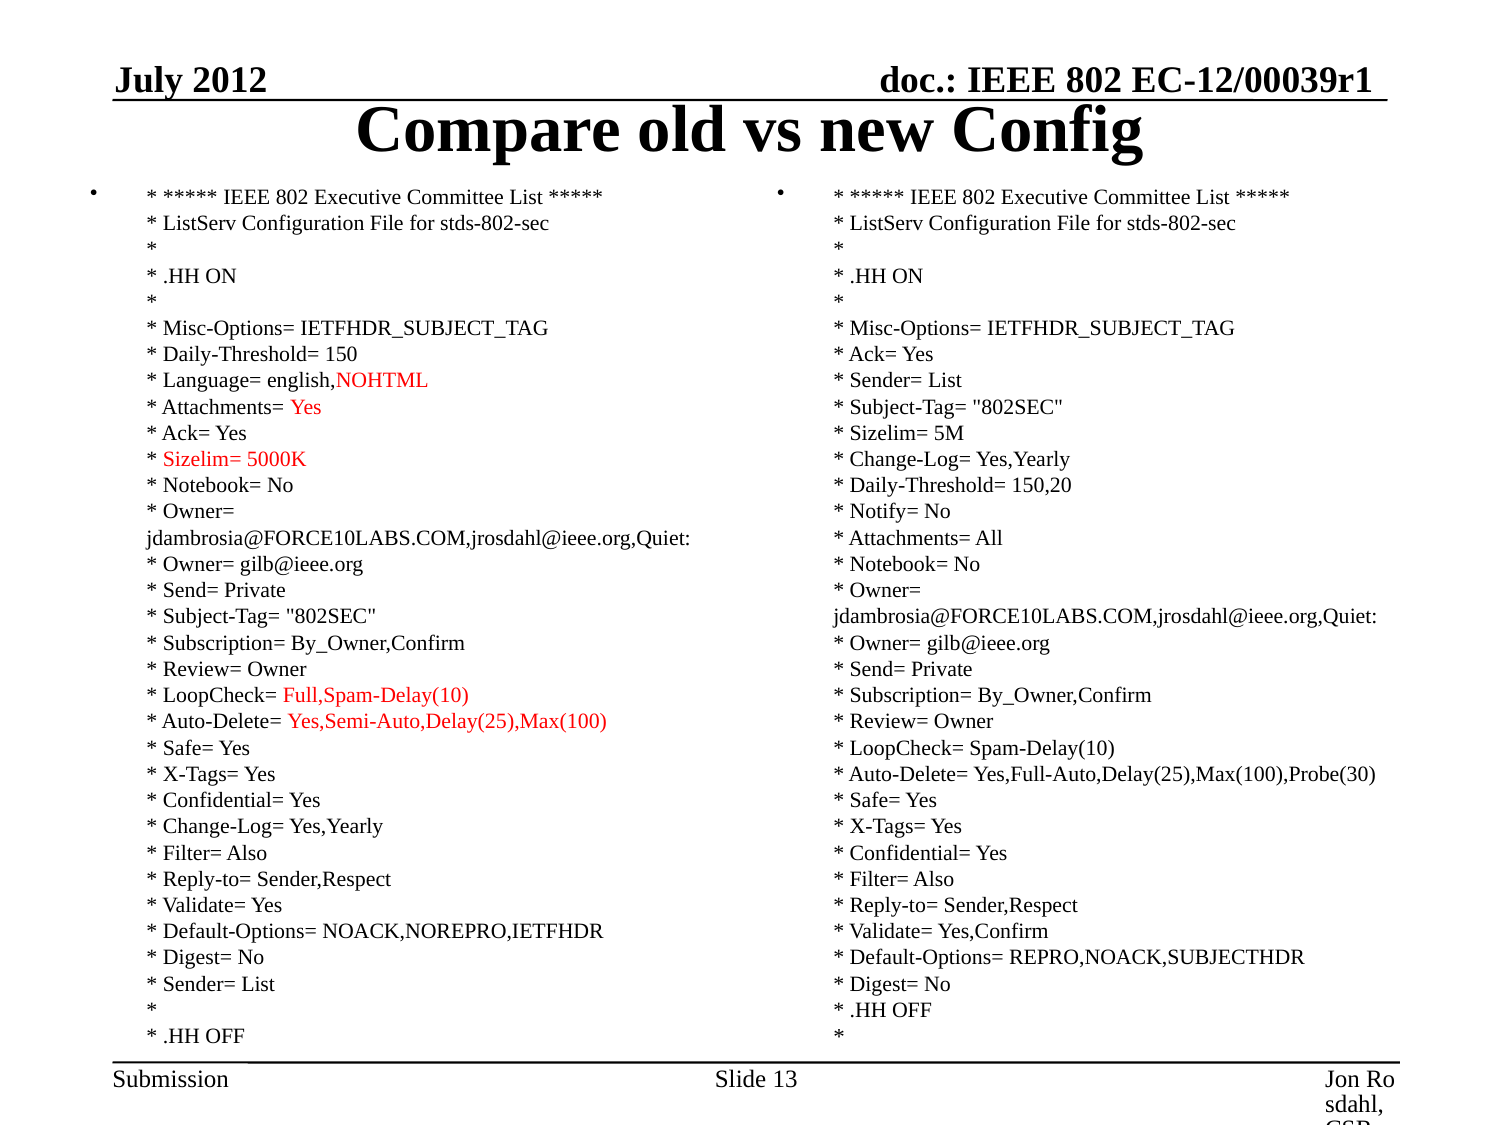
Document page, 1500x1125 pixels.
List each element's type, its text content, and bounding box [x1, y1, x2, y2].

list * ***** IEEE 802 Executive Committee List ***** * ListServ Configuration File for stds-802-sec * * .HH ON * * Misc-Options= IETFHDR_SUBJECT_TAG * Ack= Yes * Sender= List * Subject-Tag= "802SEC" * Sizelim= 5M * Change-Log= Yes,Yearly * Daily-Threshold= 150,20 * Notify= No * Attachments= All * Notebook= No * Owner= jdambrosia@FORCE10LABS.COM,jrosdahl@ieee.org,Quiet: * Owner= gilb@ieee.org * Send= Private * Subscription= By_Owner,Confirm * Review= Owner * LoopCheck= Spam-Delay(10) * Auto-Delete= Yes,Full-Auto,Delay(25),Max(100),Probe(30) * Safe= Yes * X-Tags= Yes * Confidential= Yes * Filter= Also * Reply-to= Sender,Respect * Validate= Yes,Confirm * Default-Options= REPRO,NOACK,SUBJECTHDR * Digest= No * .HH OFF * [761, 174, 1426, 1063]
list * ***** IEEE 802 Executive Committee List ***** * ListServ Configuration File for stds-802-sec * * .HH ON * * Misc-Options= IETFHDR_SUBJECT_TAG * Daily-Threshold= 150 * Language= english,NOHTML * Attachments= Yes * Ack= Yes * Sizelim= 5000K * Notebook= No * Owner= jdambrosia@FORCE10LABS.COM,jrosdahl@ieee.org,Quiet: * Owner= gilb@ieee.org * Send= Private * Subject-Tag= "802SEC" * Subscription= By_Owner,Confirm * Review= Owner * LoopCheck= Full,Spam-Delay(10) * Auto-Delete= Yes,Semi-Auto,Delay(25),Max(100) * Safe= Yes * X-Tags= Yes * Confidential= Yes * Change-Log= Yes,Yearly * Filter= Also * Reply-to= Sender,Respect * Validate= Yes * Default-Options= NOACK,NOREPRO,IETFHDR * Digest= No * Sender= List * * .HH OFF [74, 174, 738, 1063]
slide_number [114, 54, 290, 101]
title Compare old vs new Config [74, 74, 1426, 176]
slide_number Slide 13 [712, 1061, 800, 1093]
footer Jon Rosdahl, CSR [1324, 1061, 1402, 1093]
